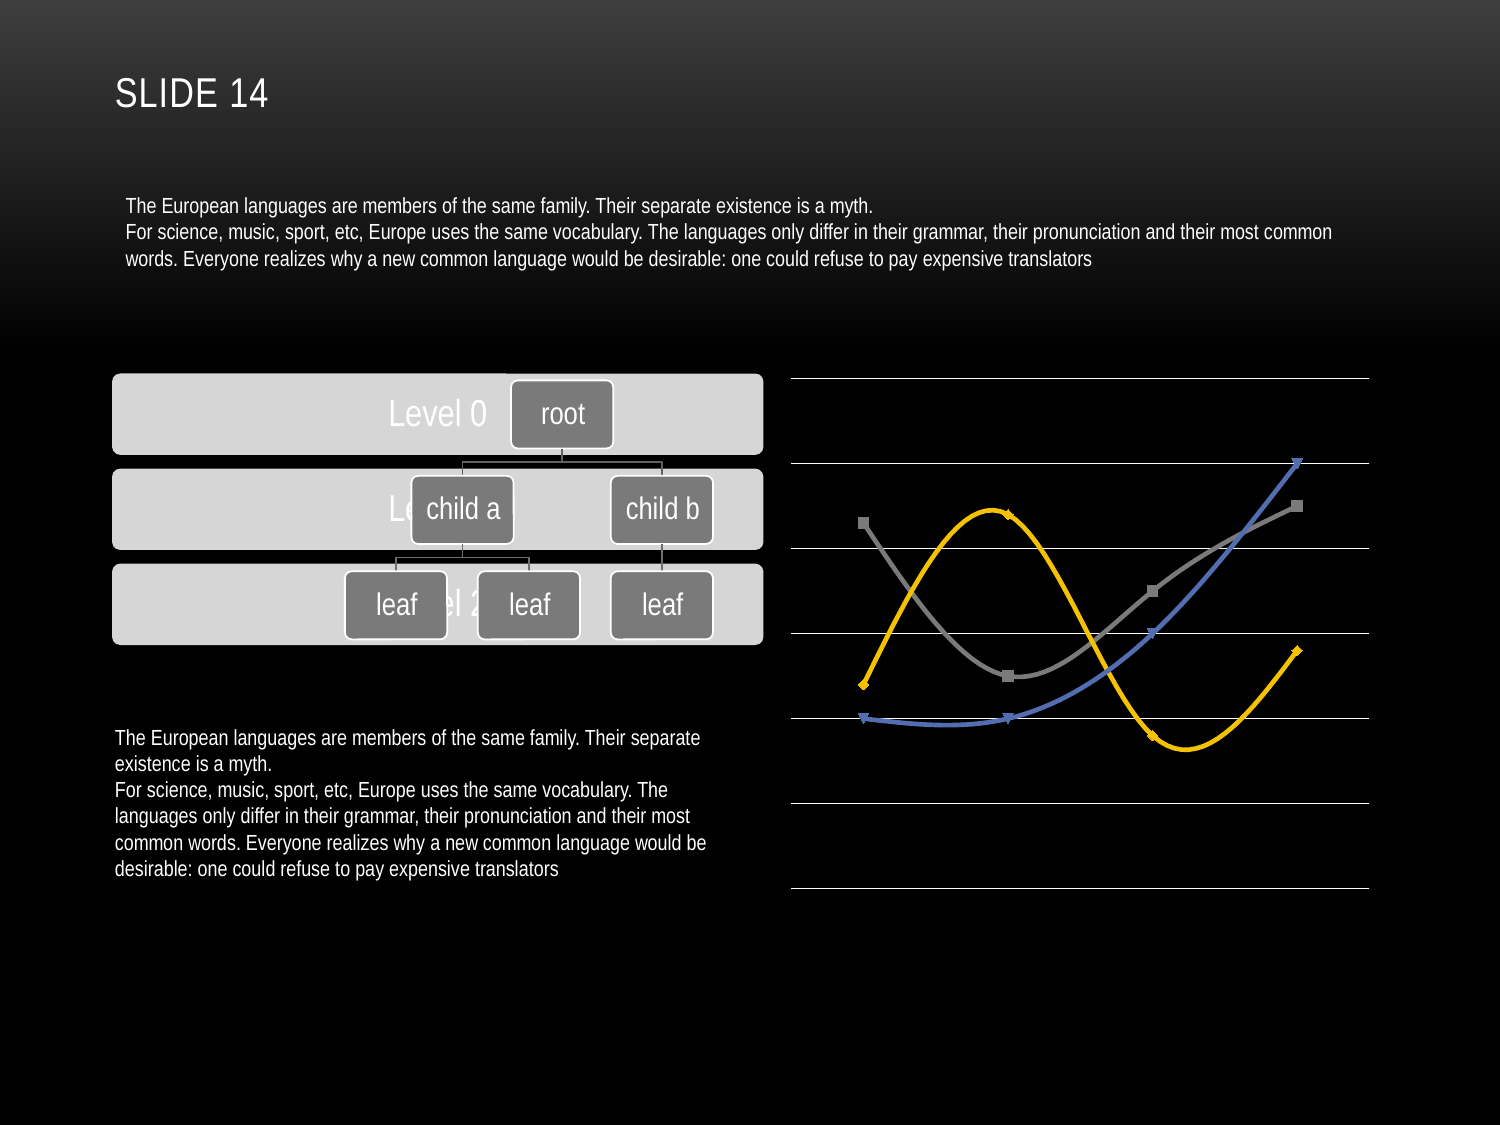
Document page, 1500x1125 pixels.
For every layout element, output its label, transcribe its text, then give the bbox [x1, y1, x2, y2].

text_box The European languages are members of the same family. Their separate existence is a myth. For science, music, sport, etc, Europe uses the same vocabulary. The languages only differ in their grammar, their pronunciation and their most common words. Everyone realizes why a new common language would be desirable: one could refuse to pay expensive translators [100, 716, 750, 919]
chart [778, 367, 1382, 900]
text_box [111, 373, 764, 646]
title Slide 14 [99, 19, 1400, 124]
text_box The European languages are members of the same family. Their separate existence is a myth. For science, music, sport, etc, Europe uses the same vocabulary. The languages only differ in their grammar, their pronunciation and their most common words. Everyone realizes why a new common language would be desirable: one could refuse to pay expensive translators [110, 184, 1365, 308]
